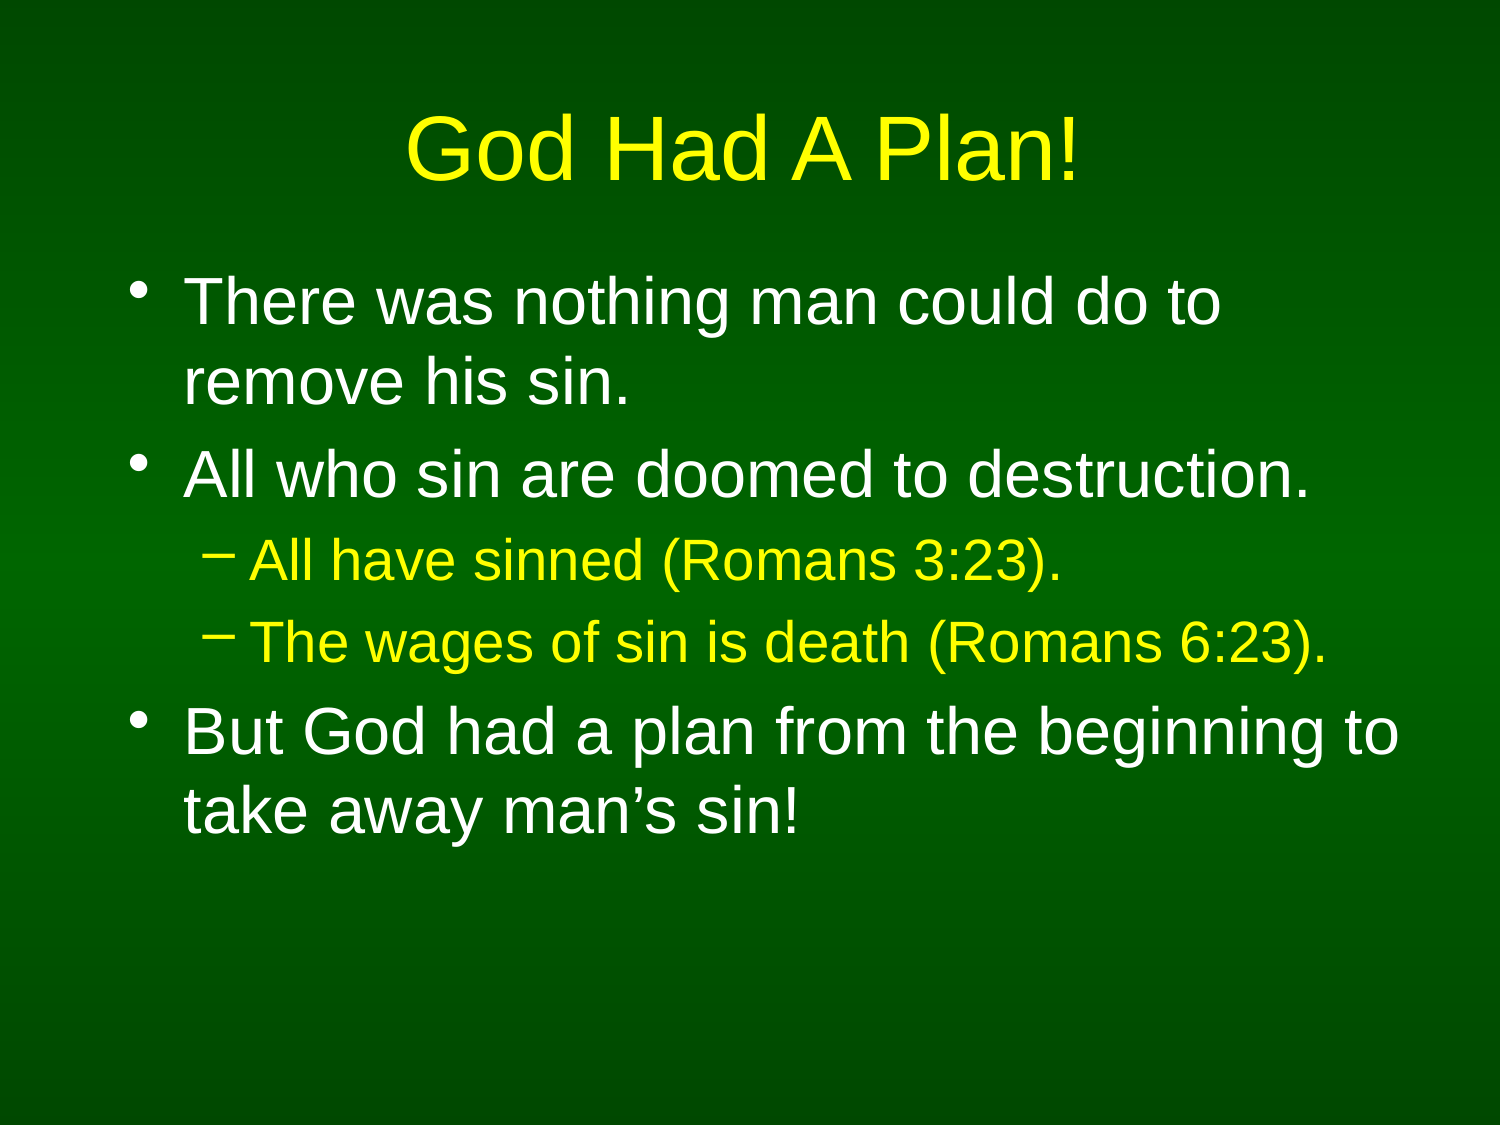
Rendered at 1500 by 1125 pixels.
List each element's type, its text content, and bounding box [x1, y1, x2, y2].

list There was nothing man could do to remove his sin. All who sin are doomed to destruction. All have sinned (Romans 3:23). The wages of sin is death (Romans 6:23). But God had a plan from the beginning to take away man’s sin! [112, 249, 1463, 1013]
title God Had A Plan! [50, 50, 1438, 238]
